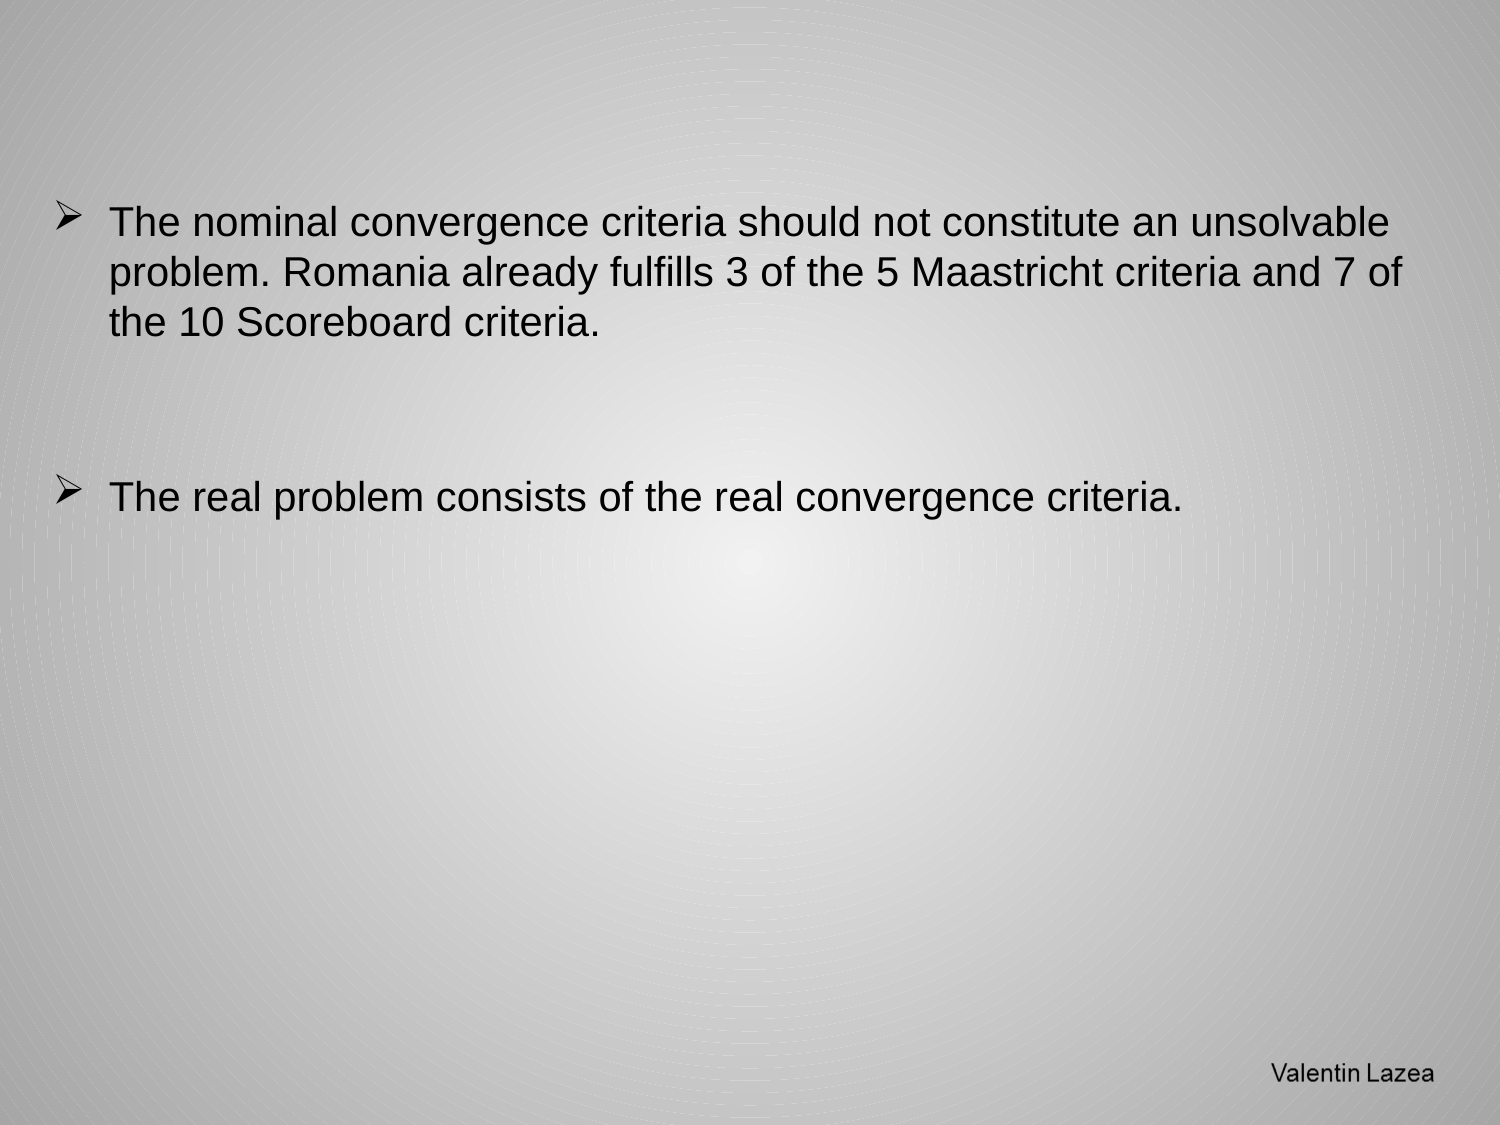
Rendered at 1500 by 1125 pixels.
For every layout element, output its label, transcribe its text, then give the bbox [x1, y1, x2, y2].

picture [1174, 1049, 1451, 1103]
list The nominal convergence criteria should not constitute an unsolvable problem. Romania already fulfills 3 of the 5 Maastricht criteria and 7 of the 10 Scoreboard criteria. The real problem consists of the real convergence criteria. [37, 187, 1463, 1051]
